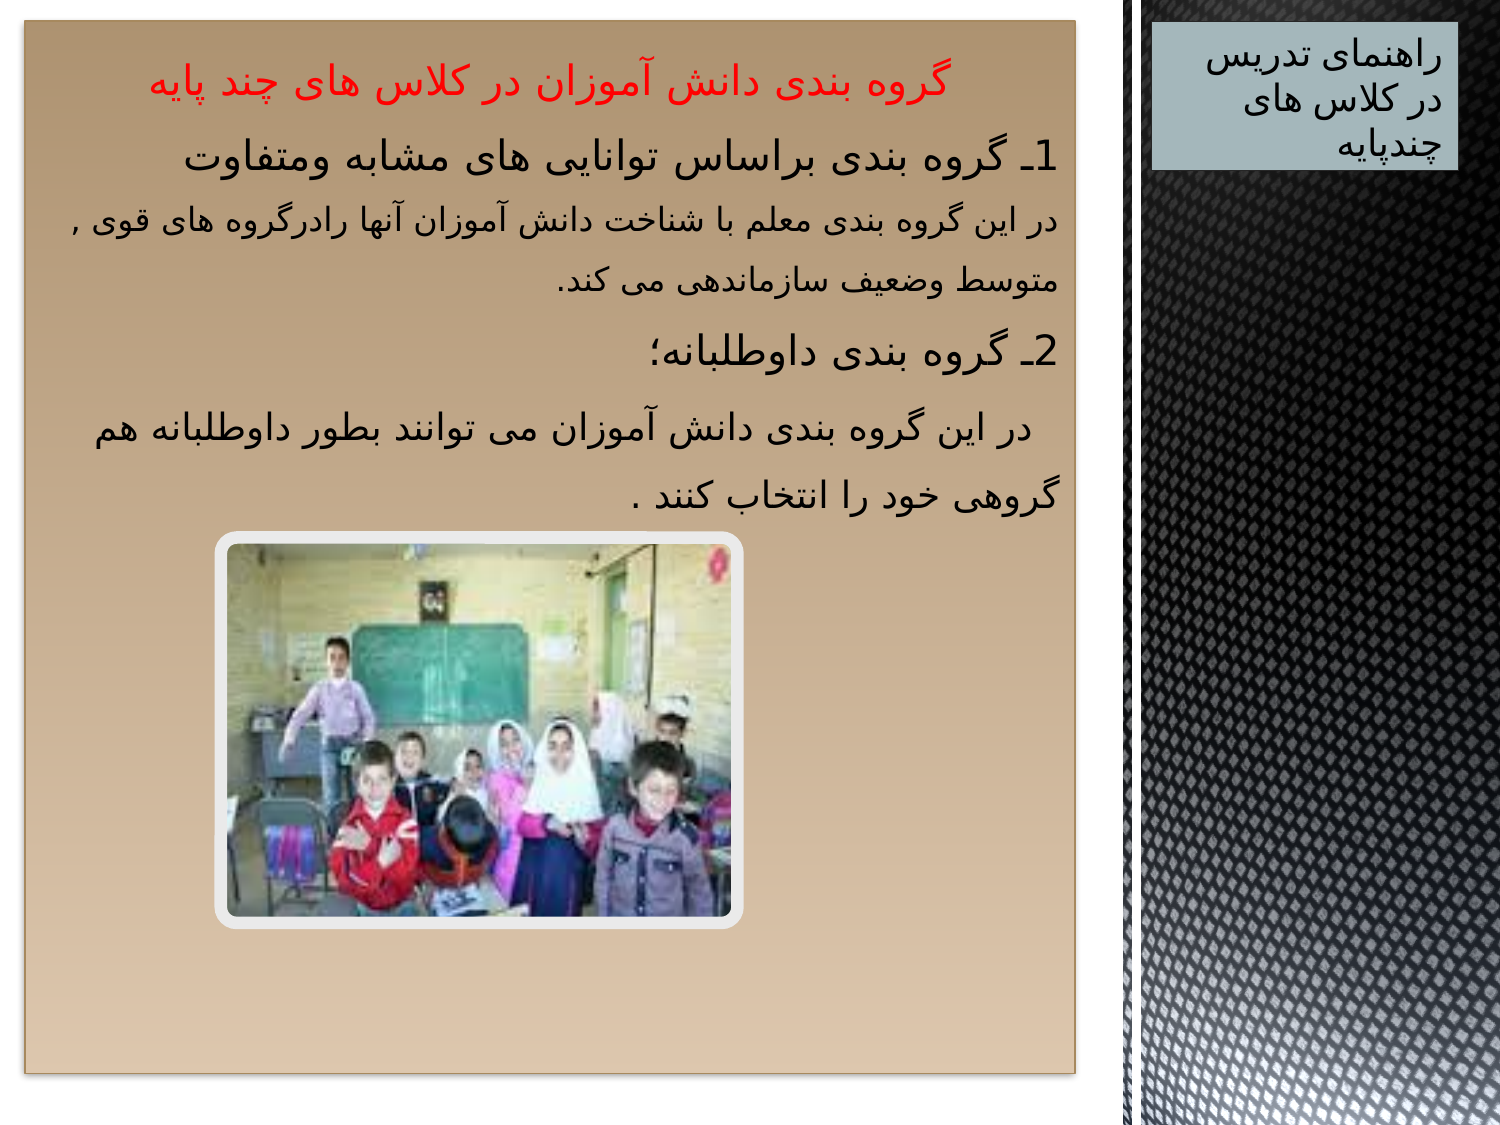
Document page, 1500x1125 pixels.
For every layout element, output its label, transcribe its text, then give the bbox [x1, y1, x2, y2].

picture [1123, 0, 1500, 1125]
picture [220, 537, 738, 924]
text_box راهنمای تدریس در کلاس های چندپایه [1151, 21, 1459, 171]
text_box گروه بندی دانش آموزان در کلاس های چند پایه 1ـ گروه بندی براساس توانایی های مشابه ومتفاوت در این گروه بندی معلم با شناخت دانش آموزان آنها رادرگروه های قوی , متوسط وضعیف سازماندهی می کند. 2ـ گروه بندی داوطلبانه؛ در این گروه بندی دانش آموزان می توانند بطور داوطلبانه هم گروهی خود را انتخاب کنند . [24, 20, 1076, 1074]
